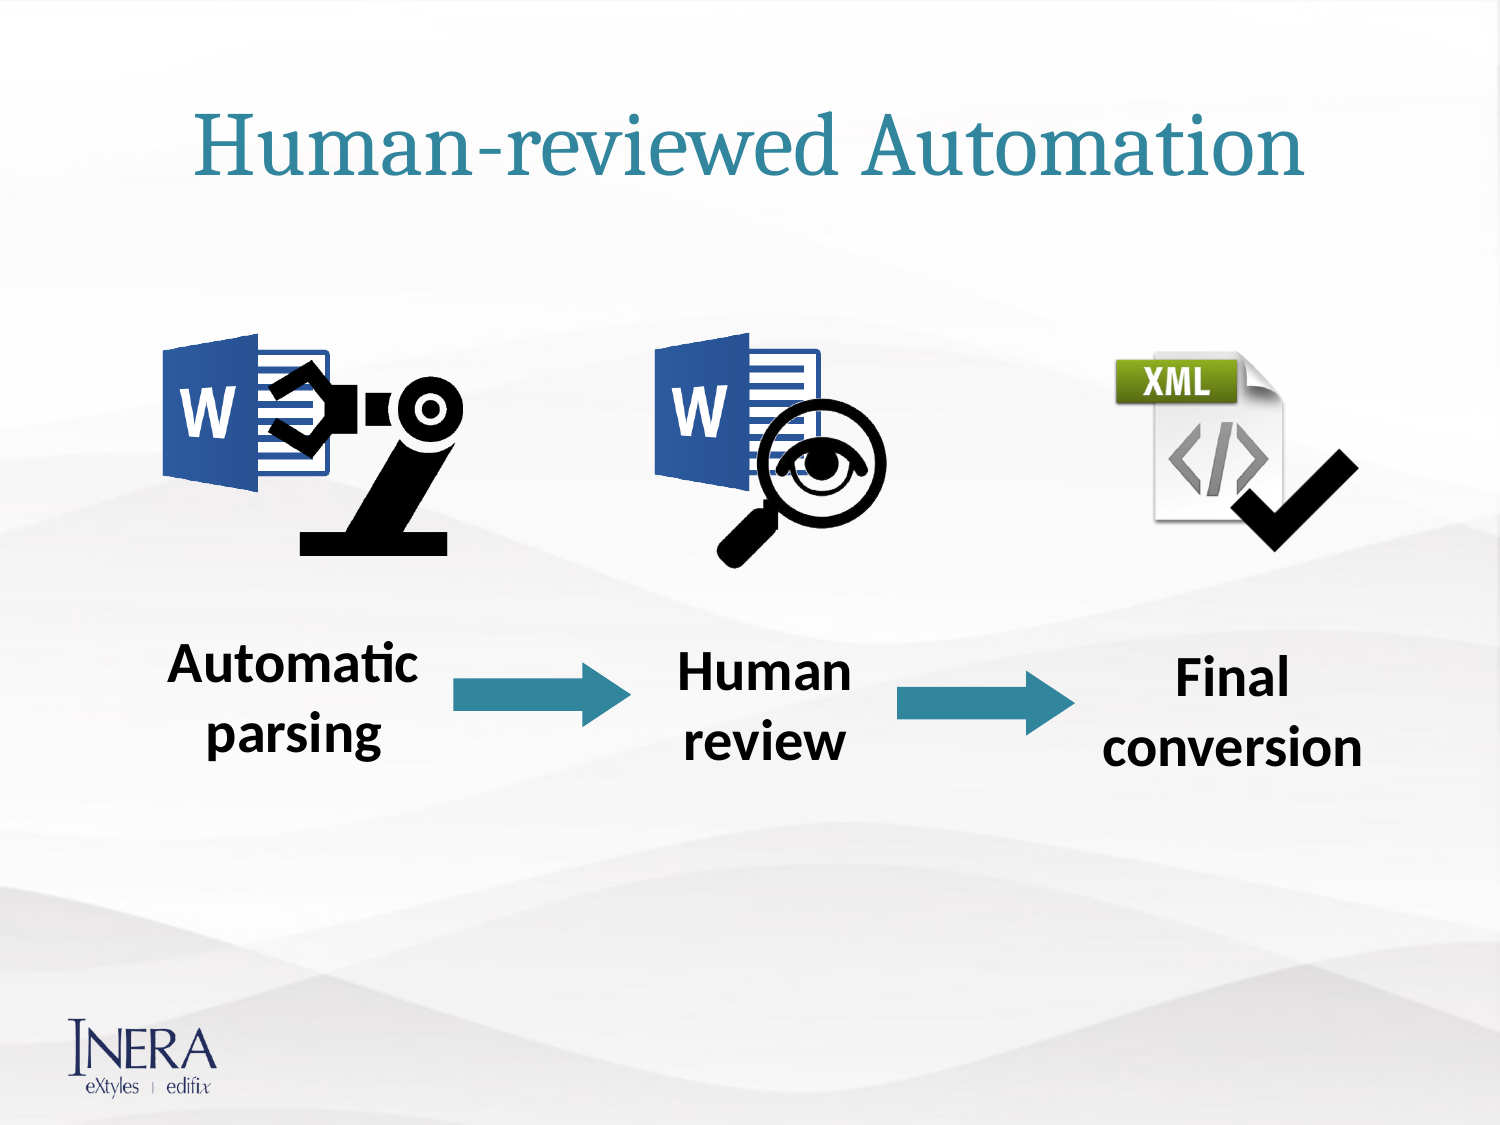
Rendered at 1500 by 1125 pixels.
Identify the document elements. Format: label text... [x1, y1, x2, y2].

title Human-reviewed Automation [75, 45, 1425, 233]
text_box Final conversion [1073, 630, 1393, 786]
text_box [895, 668, 1078, 738]
text_box [454, 660, 605, 729]
text_box Human review [605, 624, 925, 780]
picture [0, 0, 1500, 1125]
text_box Automatic parsing [134, 616, 454, 772]
